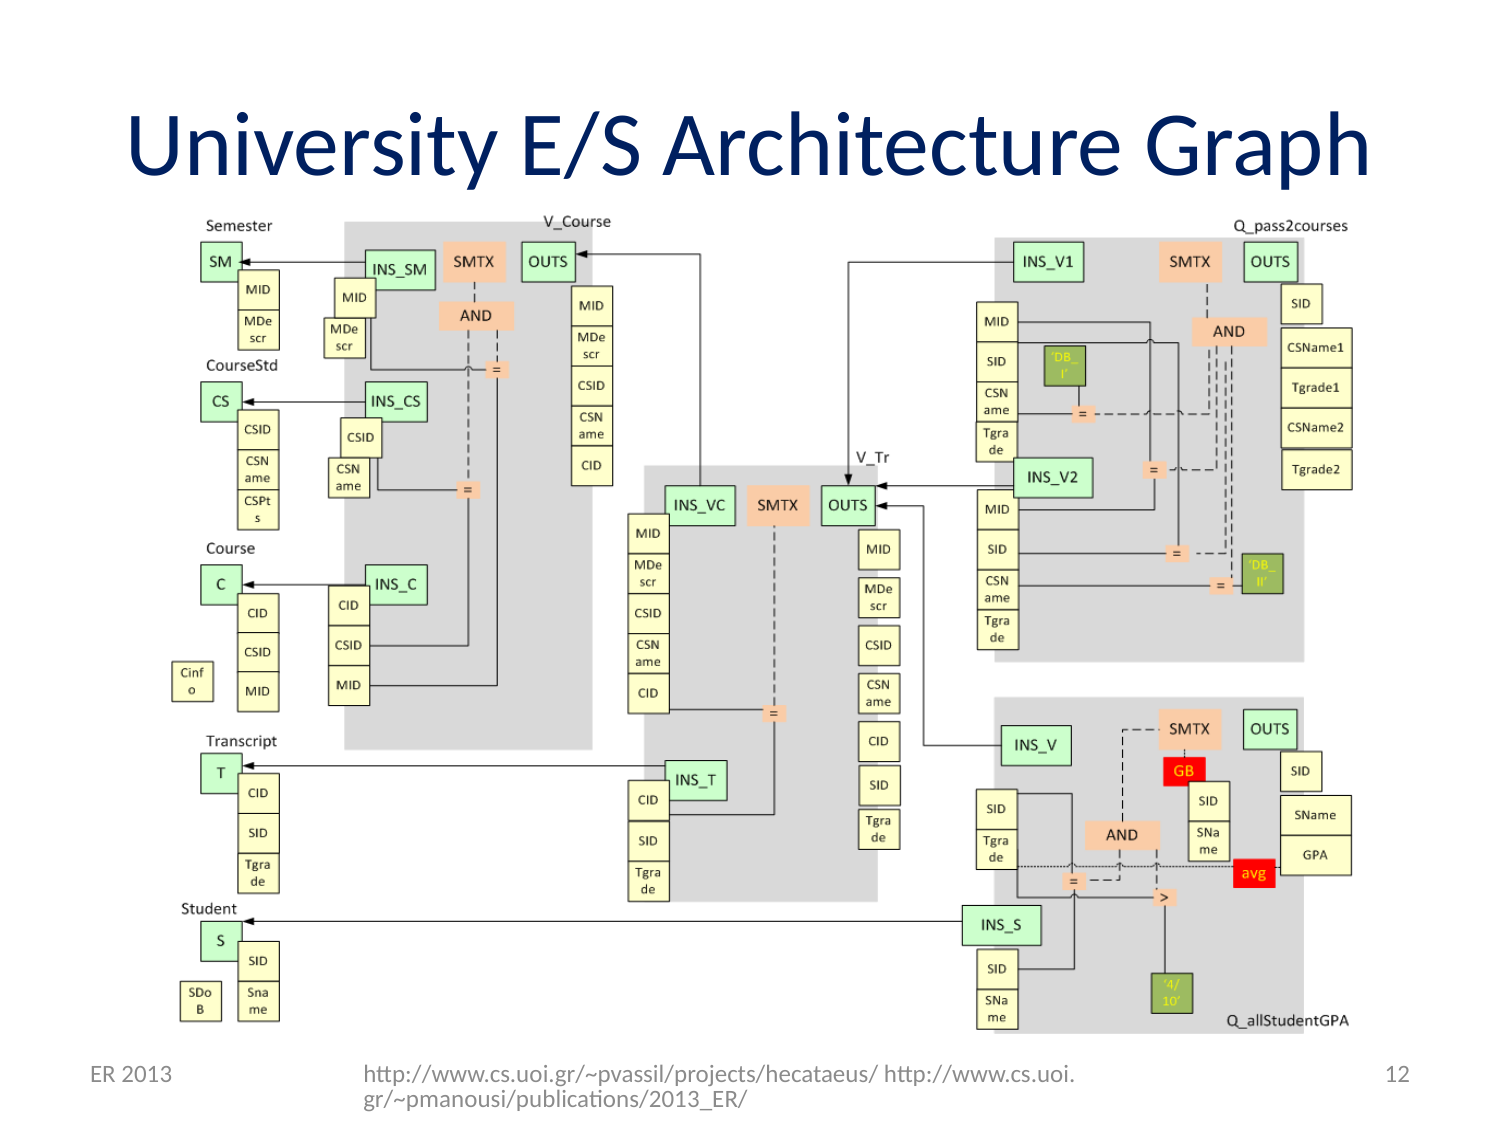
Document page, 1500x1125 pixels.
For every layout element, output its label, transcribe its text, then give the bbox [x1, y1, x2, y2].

slide_number ER 2013 [75, 1042, 348, 1103]
title University E/S Architecture Graph [75, 45, 1425, 233]
slide_number 12 [1074, 1042, 1425, 1103]
picture [170, 209, 1353, 1034]
footer http://www.cs.uoi.gr/~pvassil/projects/hecataeus/ http://www.cs.uoi.gr/~pmanousi/publications/2013_ER/ [348, 1042, 1074, 1103]
